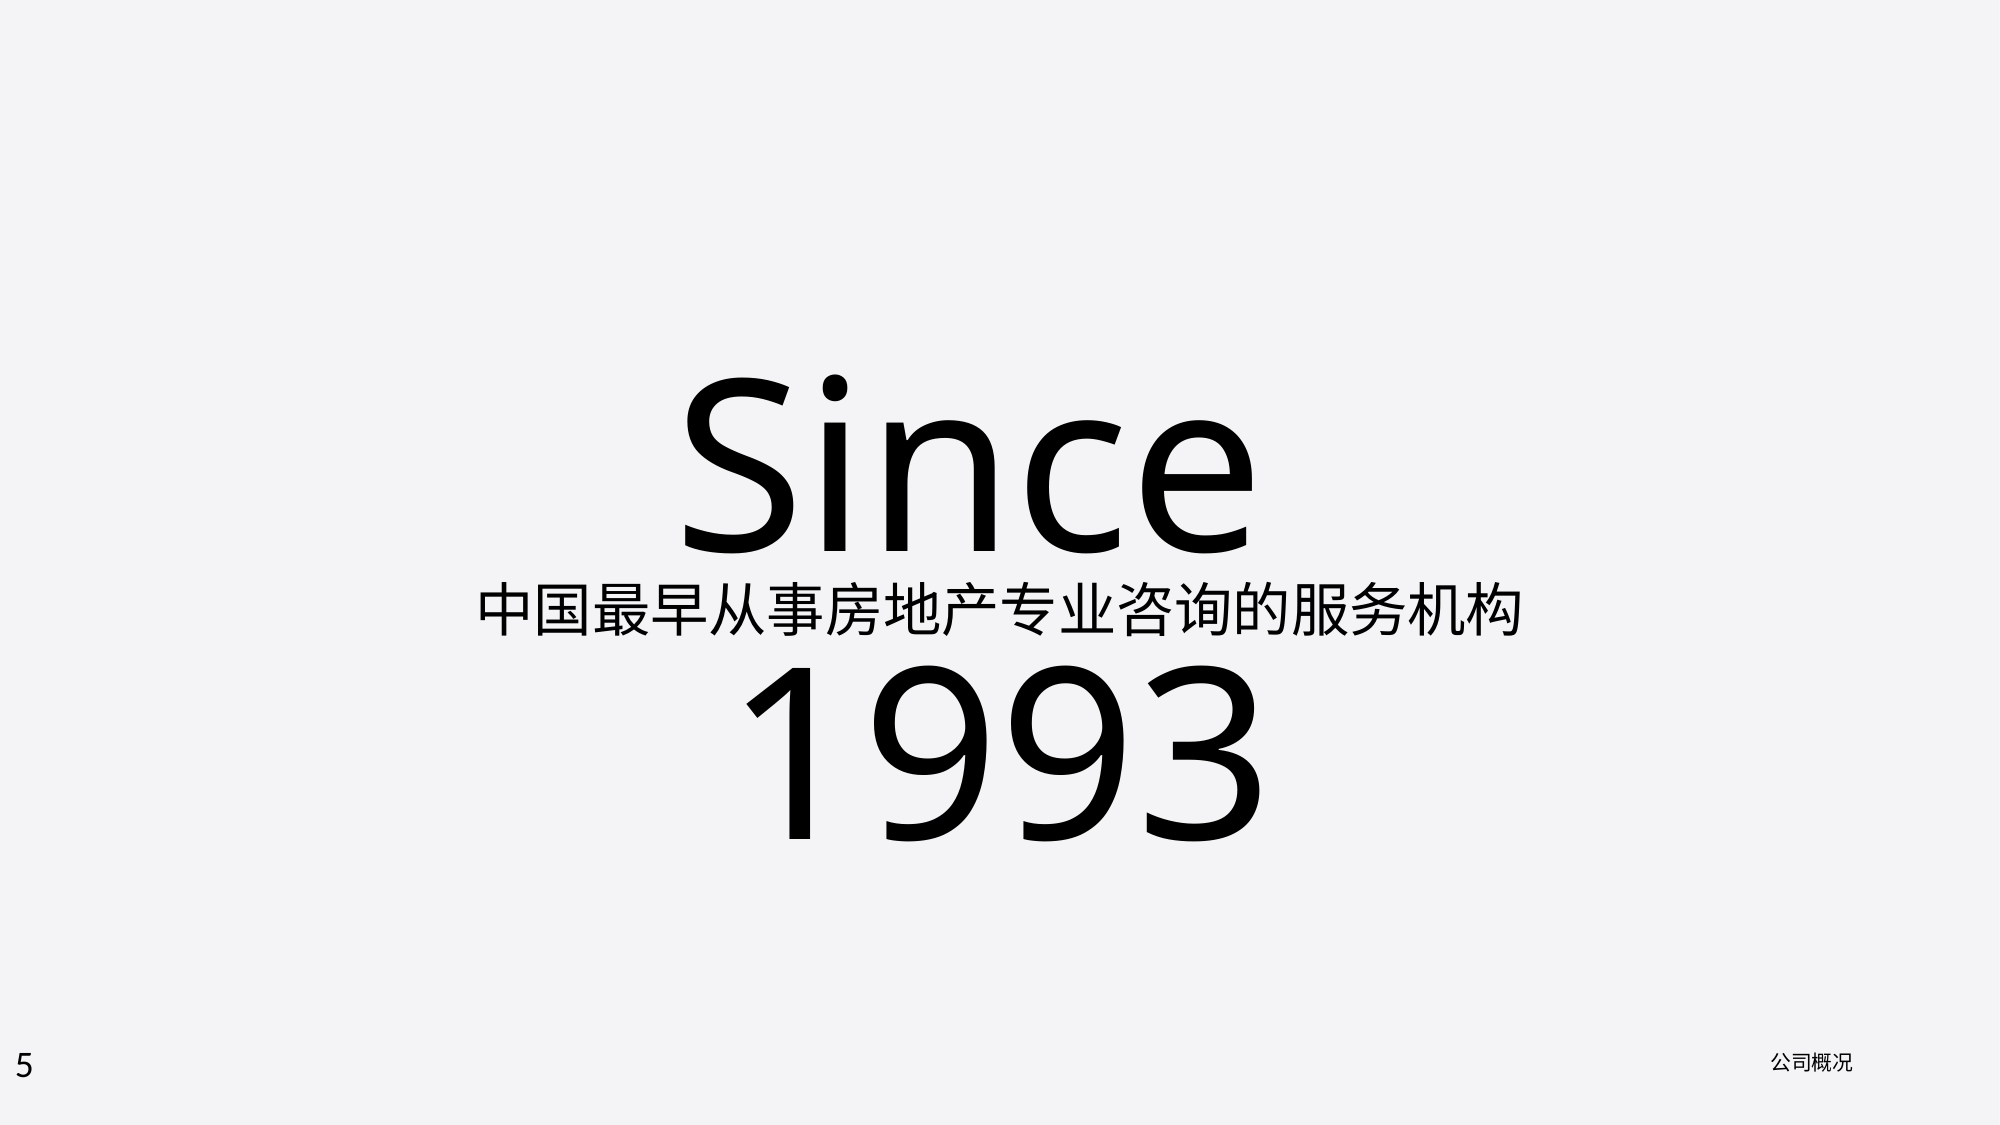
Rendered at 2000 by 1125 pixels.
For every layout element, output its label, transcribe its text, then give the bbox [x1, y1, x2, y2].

text_box 公司概况 [1728, 1041, 1896, 1083]
text_box 中国最早从事房地产专业咨询的服务机构 [379, 565, 1620, 650]
slide_number 5 [0, 1033, 60, 1093]
text_box Since 1993 [423, 650, 1576, 895]
text_box Since 1993 [423, 304, 1576, 565]
